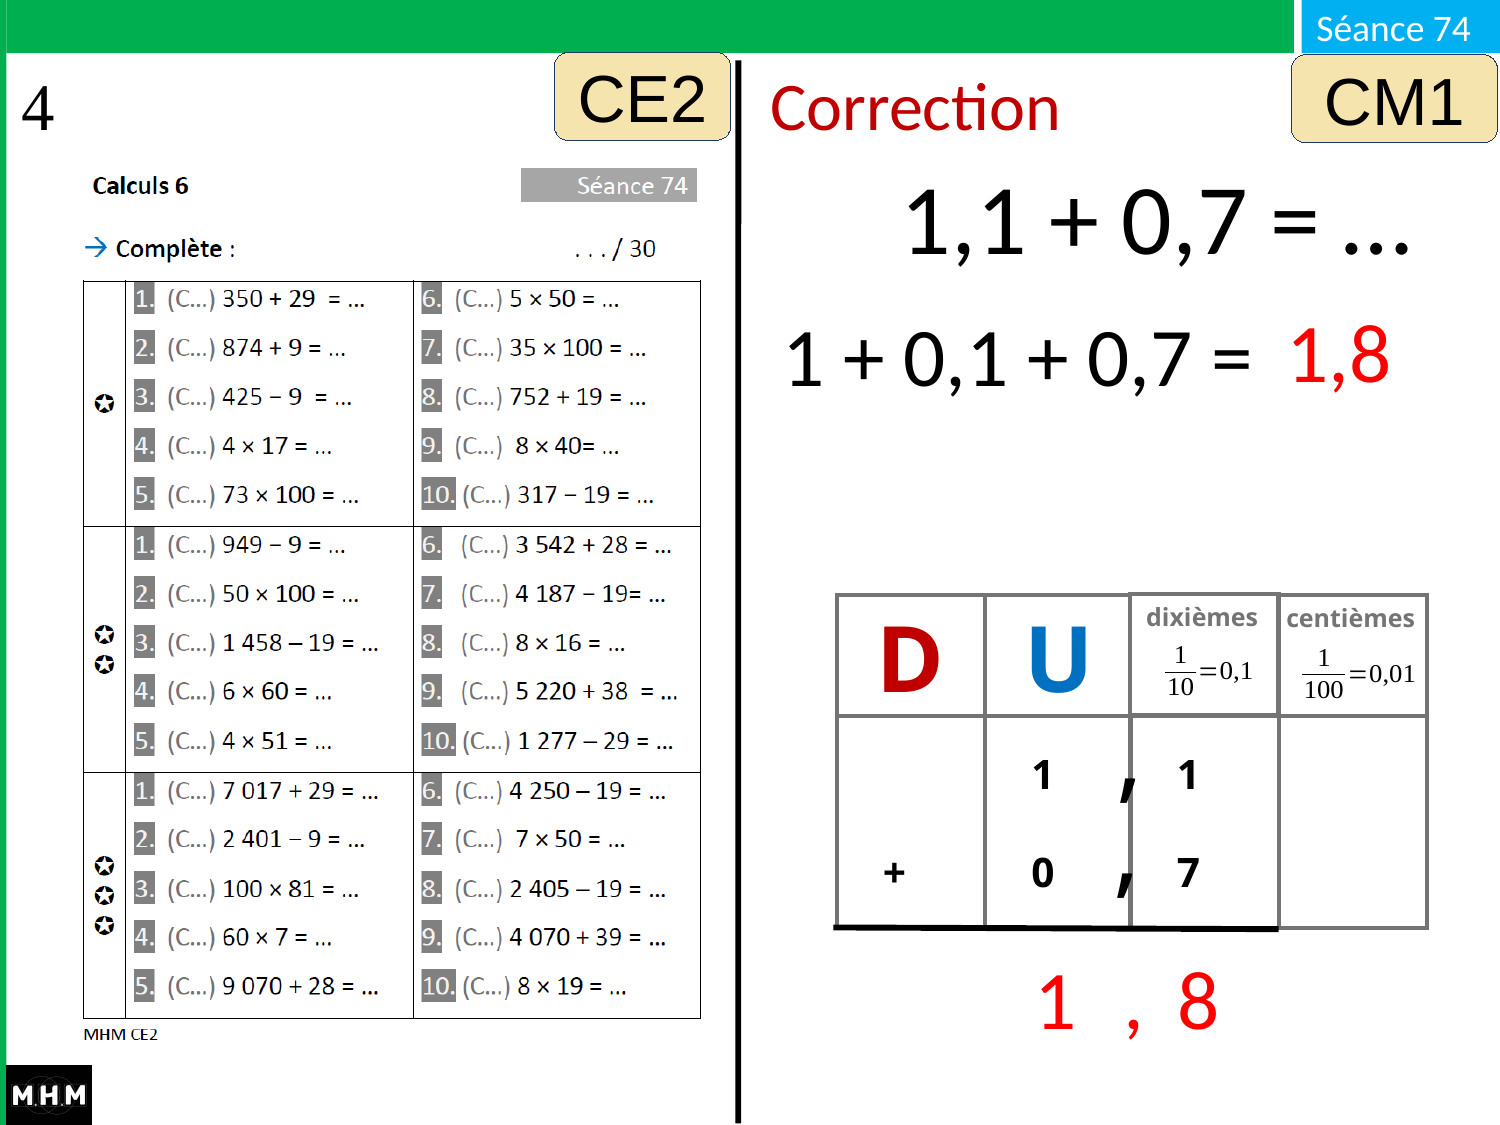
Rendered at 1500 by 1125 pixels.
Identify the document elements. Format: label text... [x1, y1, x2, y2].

text_box , [1091, 938, 1161, 1054]
text_box 1,1 + 0,7 = … [885, 147, 1500, 283]
text_box Correction [755, 63, 1108, 153]
text_box CM1 [1291, 54, 1498, 143]
text_box 8 [1162, 938, 1234, 1054]
text_box 1 + 0,1 + 0,7 = … [767, 295, 1500, 411]
picture [6, 1065, 92, 1125]
text_box 1,8 [1271, 292, 1445, 407]
text_box 1 [1020, 938, 1091, 1054]
text_box CE2 [554, 52, 731, 141]
picture [69, 164, 703, 1051]
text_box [836, 593, 1428, 928]
